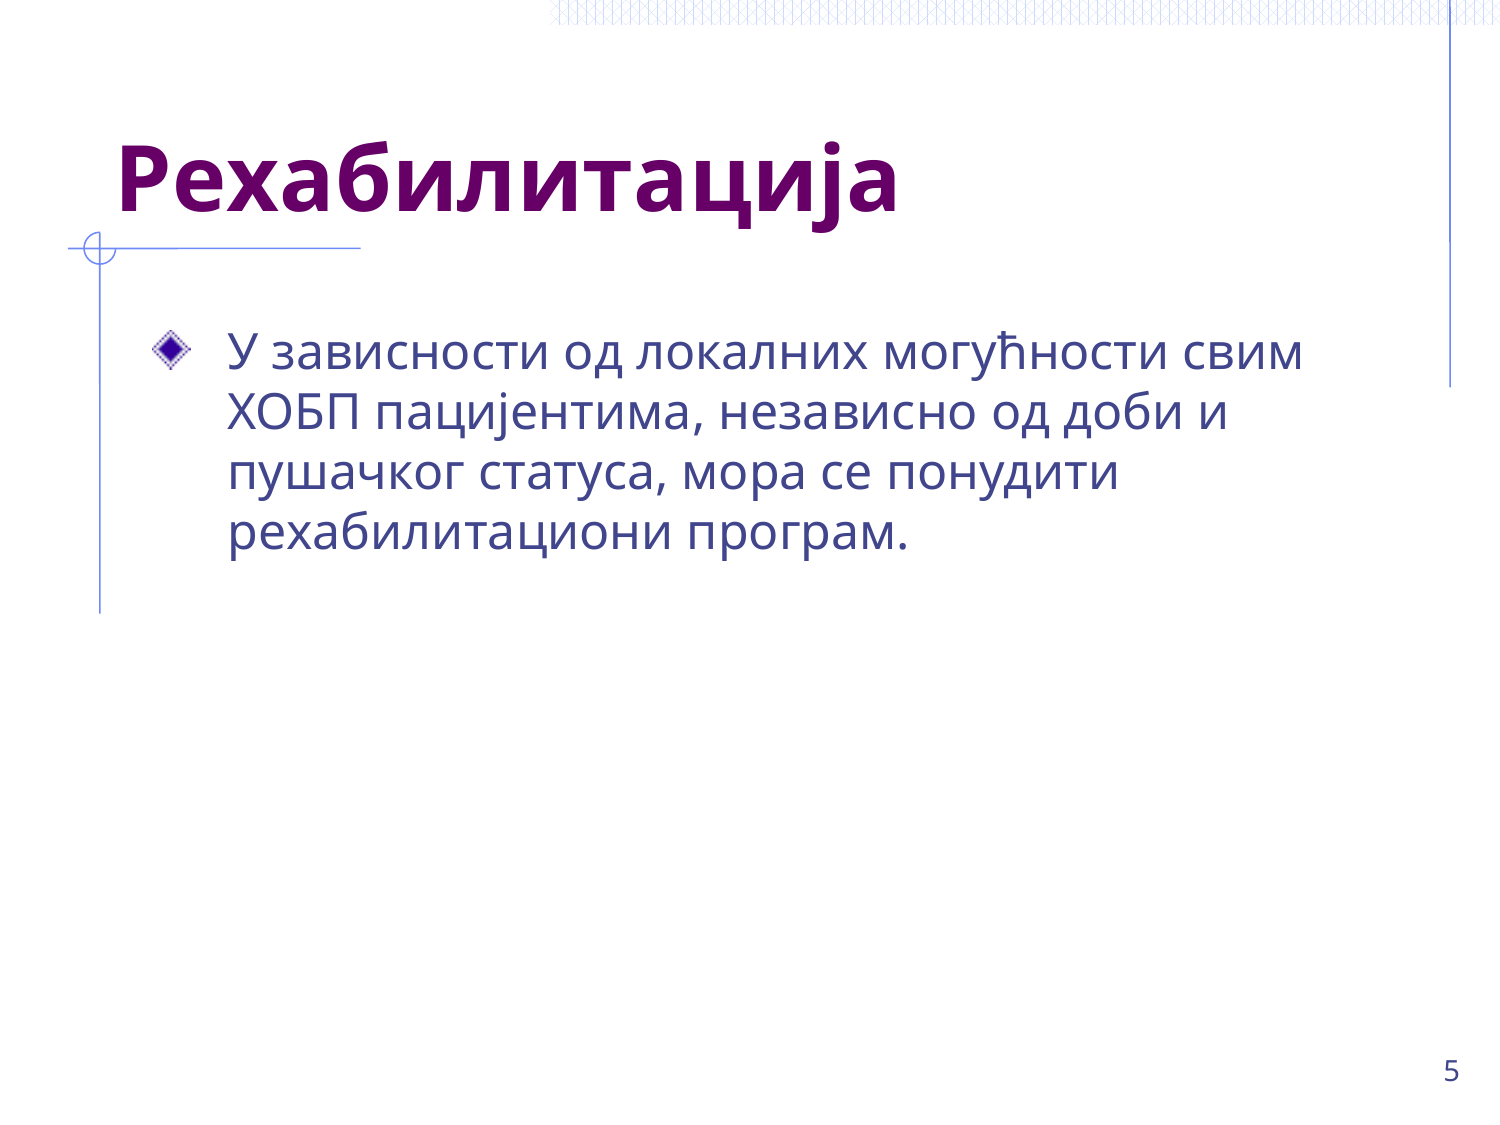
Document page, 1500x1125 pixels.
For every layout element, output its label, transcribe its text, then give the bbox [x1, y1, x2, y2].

slide_number 5 [1162, 1025, 1475, 1100]
picture [152, 330, 191, 370]
list У зависности од локалних могућности свим ХОБП пацијентима, независно од доби и пушачког статуса, мора се понудити рехабилитациони програм. [137, 312, 1413, 988]
title Рехабилитација [99, 49, 1376, 238]
